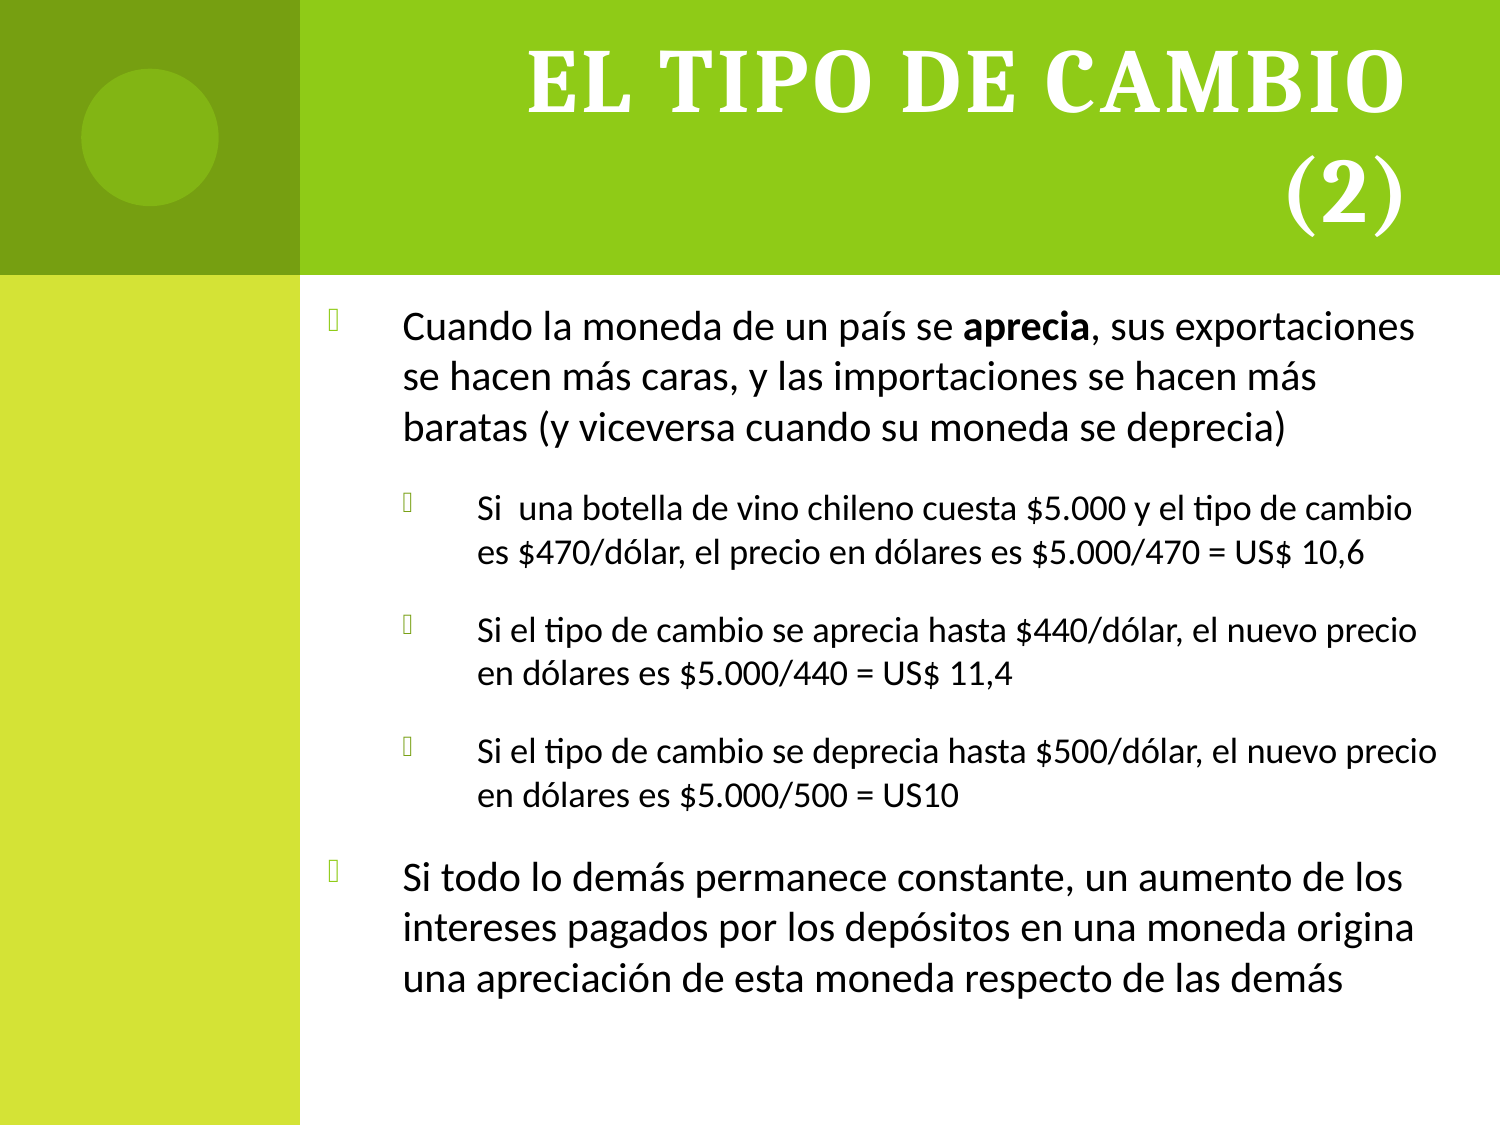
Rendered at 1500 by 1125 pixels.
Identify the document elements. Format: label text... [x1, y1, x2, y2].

title El tipo de cambio (2) [399, 37, 1425, 225]
list Cuando la moneda de un país se aprecia, sus exportaciones se hacen más caras, y las importaciones se hacen más baratas (y viceversa cuando su moneda se deprecia) Si una botella de vino chileno cuesta $5.000 y el tipo de cambio es $470/dólar, el precio en dólares es $5.000/470 = US$ 10,6 Si el tipo de cambio se aprecia hasta $440/dólar, el nuevo precio en dólares es $5.000/440 = US$ 11,4 Si el tipo de cambio se deprecia hasta $500/dólar, el nuevo precio en dólares es $5.000/500 = US10 Si todo lo demás permanece constante, un aumento de los intereses pagados por los depósitos en una moneda origina una apreciación de esta moneda respecto de las demás [312, 290, 1459, 1094]
